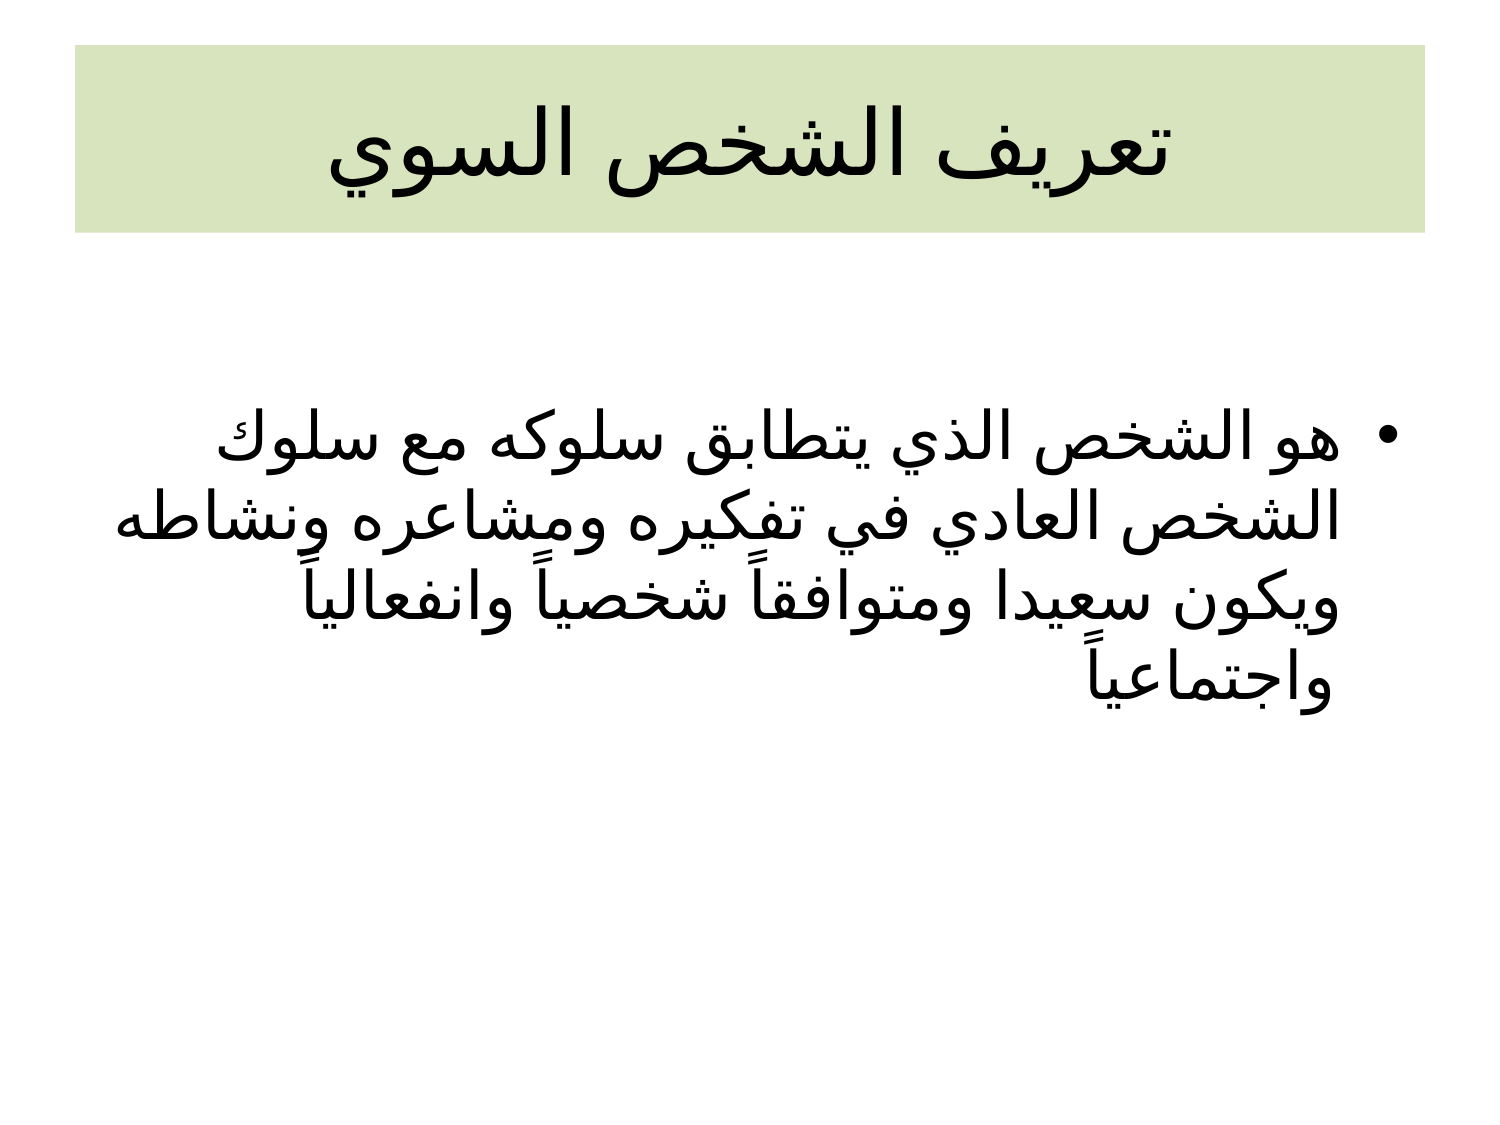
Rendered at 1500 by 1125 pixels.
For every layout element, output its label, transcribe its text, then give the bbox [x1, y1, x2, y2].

title تعريف الشخص السوي [75, 45, 1425, 233]
list هو الشخص الذي يتطابق سلوكه مع سلوك الشخص العادي في تفكيره ومشاعره ونشاطه ويكون سعيدا ومتوافقاً شخصياً وانفعالياً واجتماعياً [64, 385, 1415, 792]
